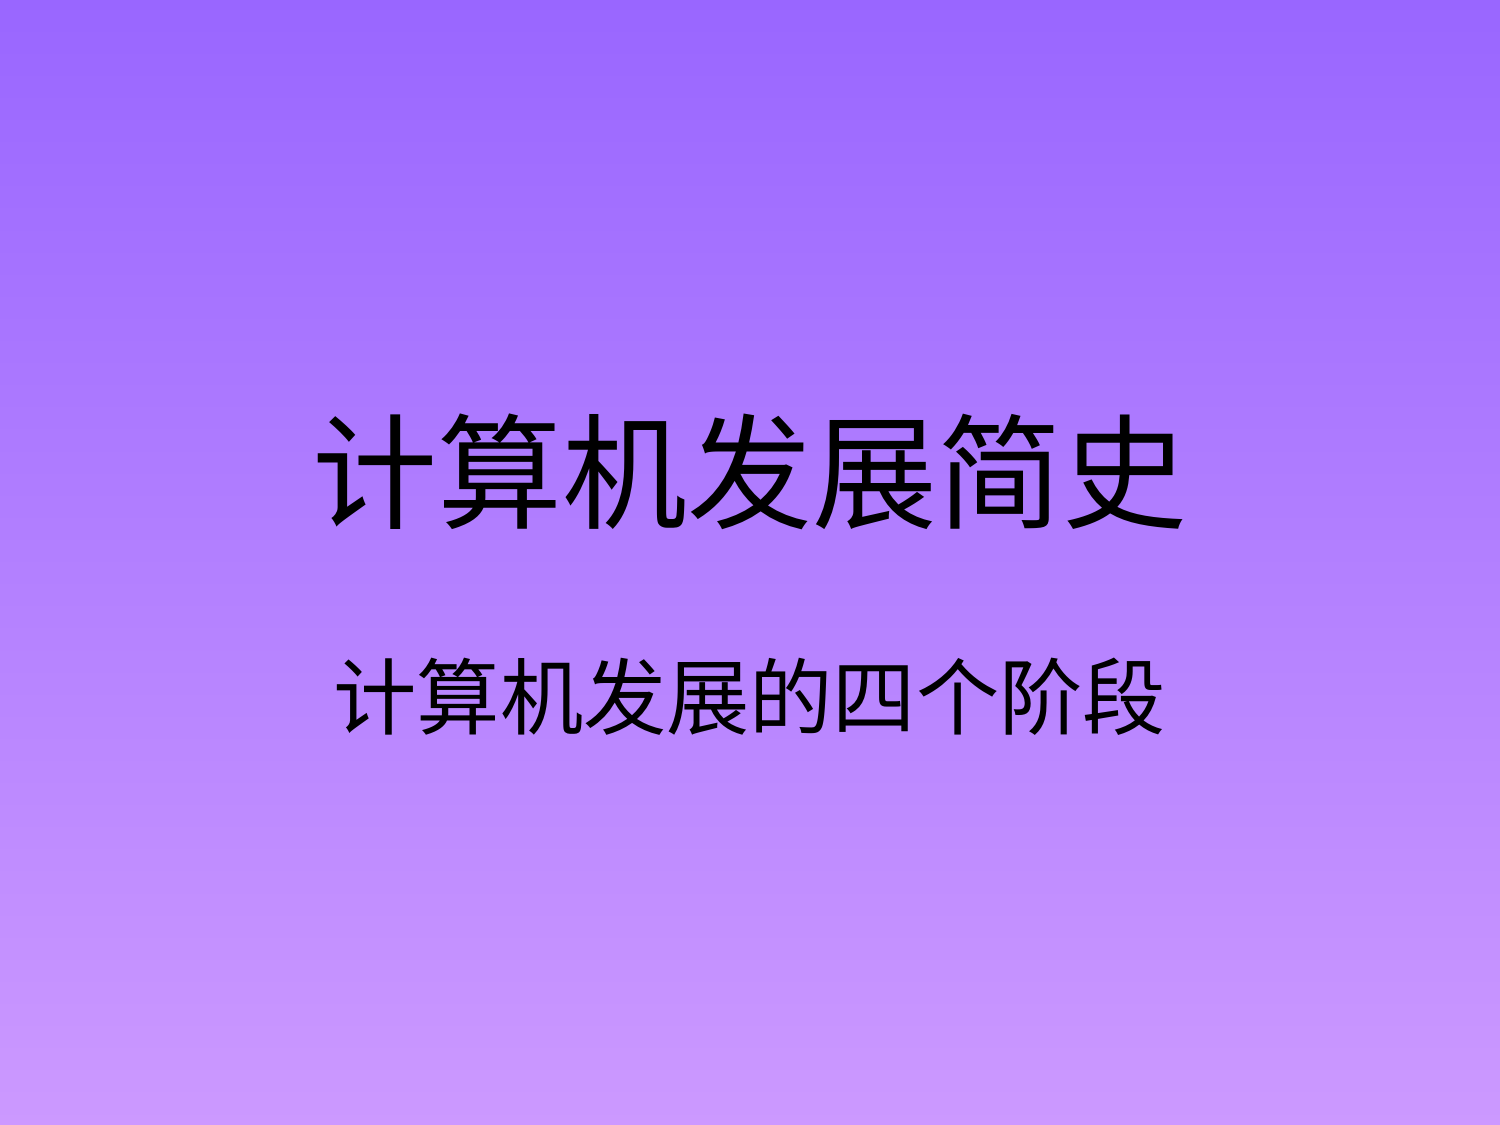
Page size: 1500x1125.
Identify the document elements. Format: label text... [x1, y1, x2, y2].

title 计算机发展简史 [112, 349, 1388, 591]
subtitle 计算机发展的四个阶段 [225, 637, 1275, 925]
